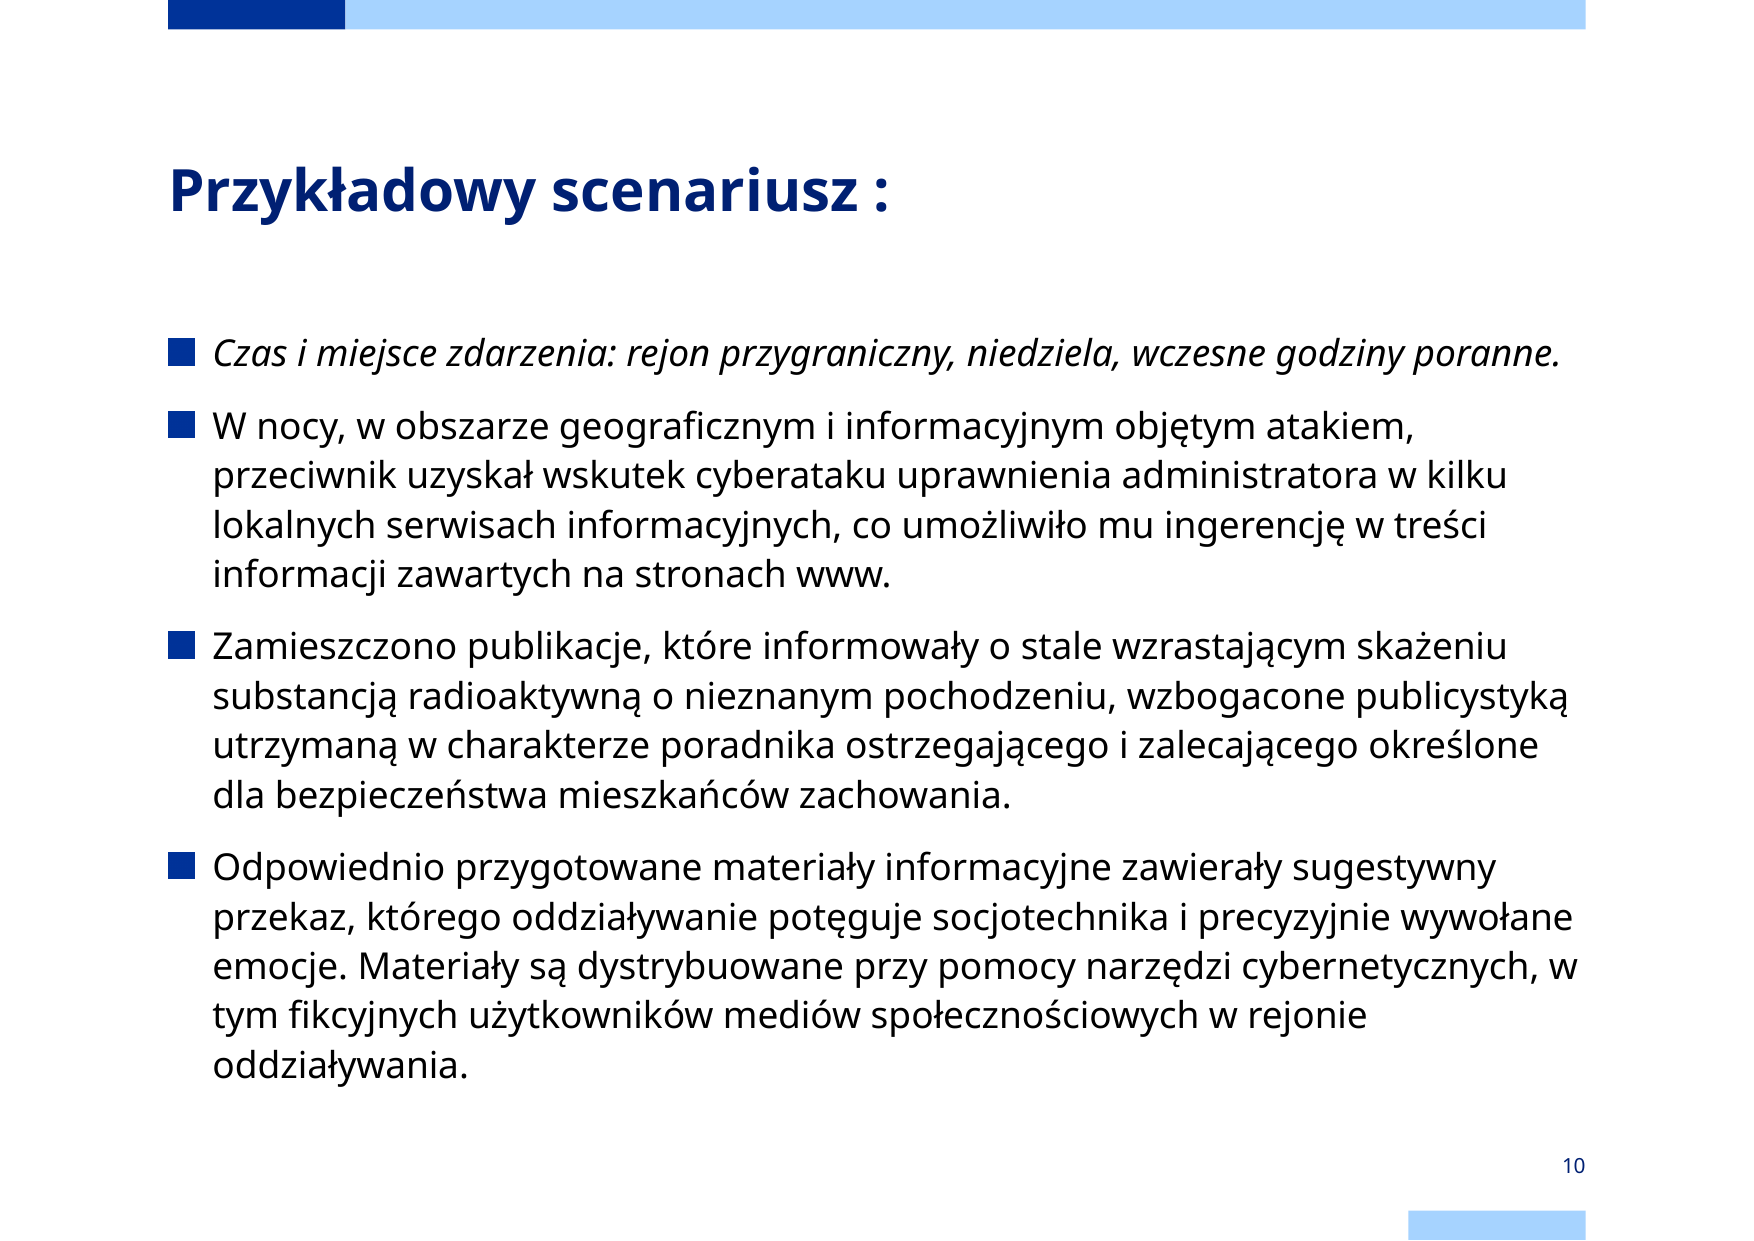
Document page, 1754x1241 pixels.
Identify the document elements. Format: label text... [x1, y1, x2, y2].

title Przykładowy scenariusz : [168, 147, 1586, 324]
picture [168, 411, 195, 438]
picture [168, 852, 195, 879]
list Czas i miejsce zdarzenia: rejon przygraniczny, niedziela, wczesne godziny poranne. W nocy, w obszarze geograficznym i informacyjnym objętym atakiem, przeciwnik uzyskał wskutek cyberataku uprawnienia administratora w kilku lokalnych serwisach informacyjnych, co umożliwiło mu ingerencję w treści informacji zawartych na stronach www. Zamieszczono publikacje, które informowały o stale wzrastającym skażeniu substancją radioaktywną o nieznanym pochodzeniu, wzbogacone publicystyką utrzymaną w charakterze poradnika ostrzegającego i zalecającego określone dla bezpieczeństwa mieszkańców zachowania. Odpowiednio przygotowane materiały informacyjne zawierały sugestywny przekaz, którego oddziaływanie potęguje socjotechnika i precyzyjnie wywołane emocje. Materiały są dystrybuowane przy pomocy narzędzi cybernetycznych, w tym fikcyjnych użytkowników mediów społecznościowych w rejonie oddziaływania. [168, 324, 1586, 1093]
slide_number 10 [1408, 1151, 1586, 1182]
picture [168, 338, 195, 366]
picture [168, 631, 195, 659]
